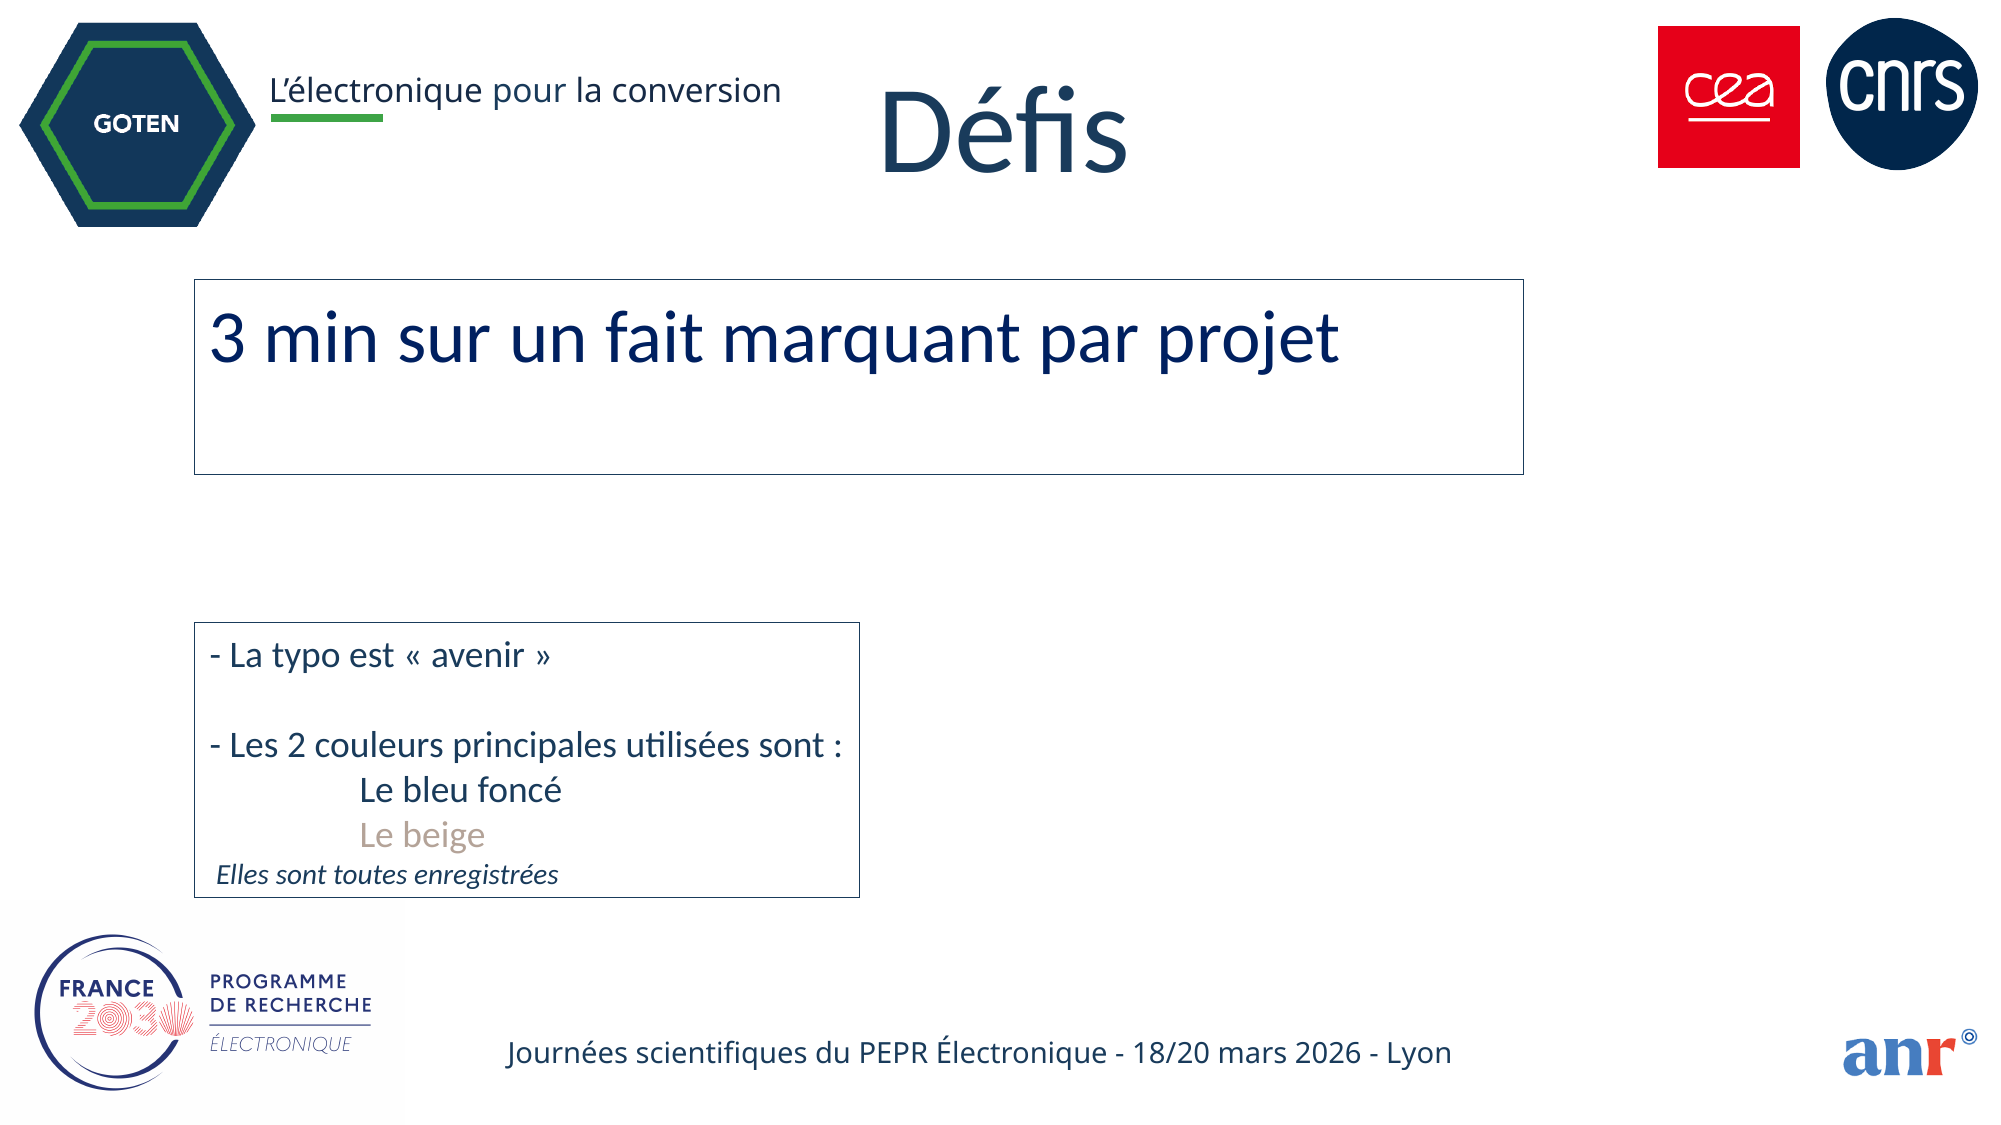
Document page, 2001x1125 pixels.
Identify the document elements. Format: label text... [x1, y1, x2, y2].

picture [1839, 982, 1981, 1124]
text_box 3 min sur un fait marquant par projet [194, 279, 1524, 475]
text_box - La typo est « avenir » - Les 2 couleurs principales utilisées sont : Le bleu foncé Le beige Elles sont toutes enregistrées [194, 622, 860, 898]
picture [19, 22, 256, 227]
title Défis [863, 39, 1427, 169]
picture [1823, 16, 1981, 172]
picture [1658, 26, 1800, 168]
picture [0, 900, 405, 1125]
